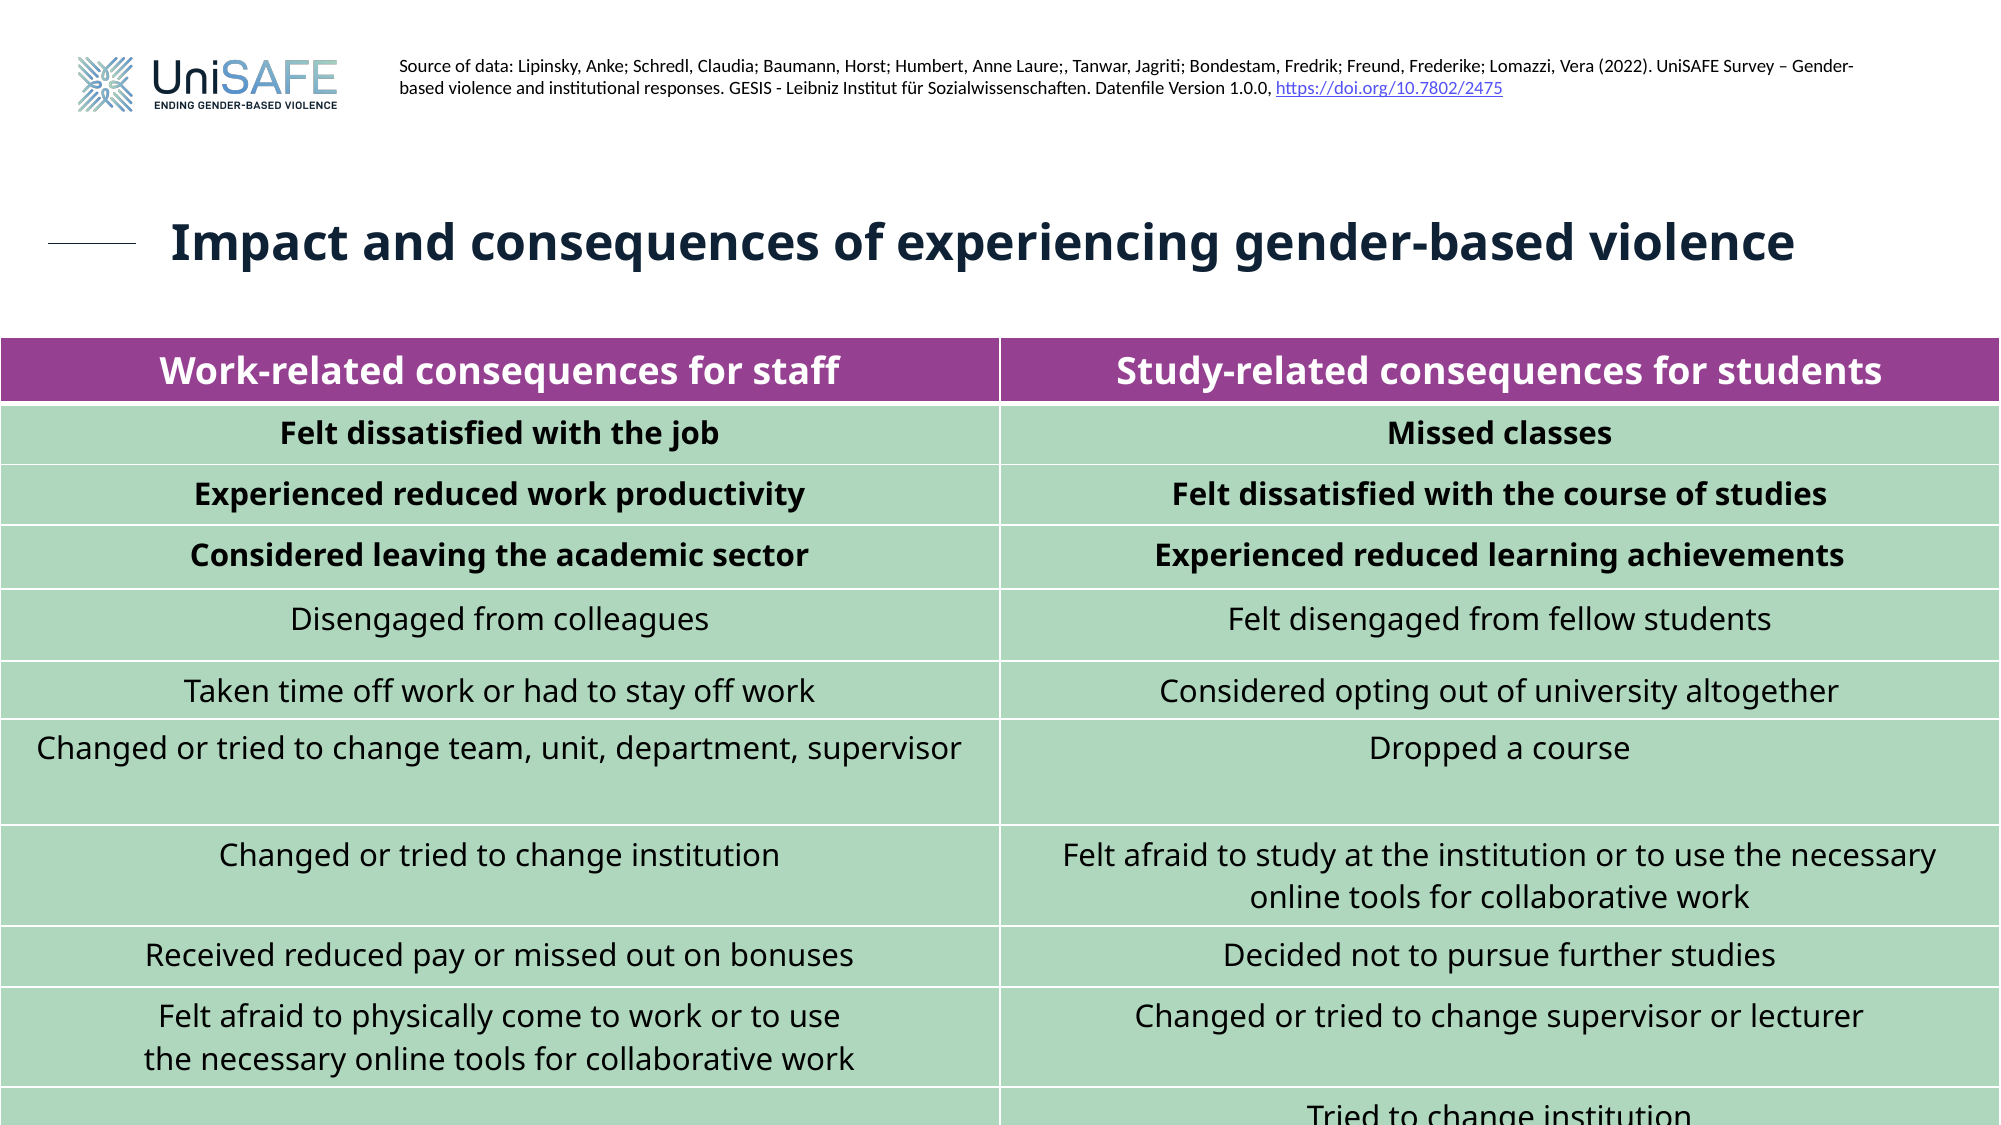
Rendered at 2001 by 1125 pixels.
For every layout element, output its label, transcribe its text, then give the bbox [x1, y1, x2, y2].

table_cell Changed or tried to change supervisor or lecturer​ [1001, 988, 1999, 1086]
title Impact and consequences of experiencing gender-based violence [171, 185, 1827, 313]
table_cell ​ [1, 1088, 999, 1125]
table_cell Considered leaving the academic sector​ [1, 526, 999, 588]
table_cell Dropped a course​ [1001, 720, 1999, 824]
table_header Work-related consequences for staff​ [1, 338, 999, 401]
table_header Study-related consequences for students​ [1001, 338, 1999, 401]
table_cell Missed classes​ [1001, 406, 1999, 464]
table_cell Tried to change institution​ [1001, 1088, 1999, 1125]
table_cell Disengaged from colleagues​ [1, 590, 999, 660]
table_cell Felt disengaged from fellow students​ [1001, 590, 1999, 660]
picture [78, 57, 337, 112]
table_cell Changed or tried to change institution​ [1, 826, 999, 925]
table_cell Experienced reduced learning achievements​ [1001, 526, 1999, 588]
table_cell Felt afraid to study at the institution or to use the necessary online tools for collaborative work​ [1001, 826, 1999, 925]
table_cell Taken time off work or had to stay off work​ [1, 662, 999, 718]
table_cell Considered opting out of university altogether​ [1001, 662, 1999, 718]
table_cell Felt dissatisfied with the course of studies​ [1001, 465, 1999, 524]
table_cell Received reduced pay or missed out on bonuses​ [1, 927, 999, 986]
text_box Source of data: Lipinsky, Anke; Schredl, Claudia; Baumann, Horst; Humbert, Anne Laure;, Tanwar, Jagriti; Bondestam, Fredrik; Freund, Frederike; Lomazzi, Vera (2022). UniSAFE Survey – Gender-based violence and institutional responses. GESIS - Leibniz Institut für Sozialwissenschaften. Datenfile Version 1.0.0, https://doi.org/10.7802/2475 [384, 45, 1883, 106]
table_cell Decided not to pursue further studies​ [1001, 927, 1999, 986]
table_cell Experienced reduced work productivity​ [1, 465, 999, 524]
table_cell Changed or tried to change team, unit, department, supervisor​ [1, 720, 999, 824]
table_cell Felt afraid to physically come to work or to use the necessary online tools for collaborative work​ [1, 988, 999, 1086]
table_cell Felt dissatisfied with the job​ [1, 406, 999, 464]
